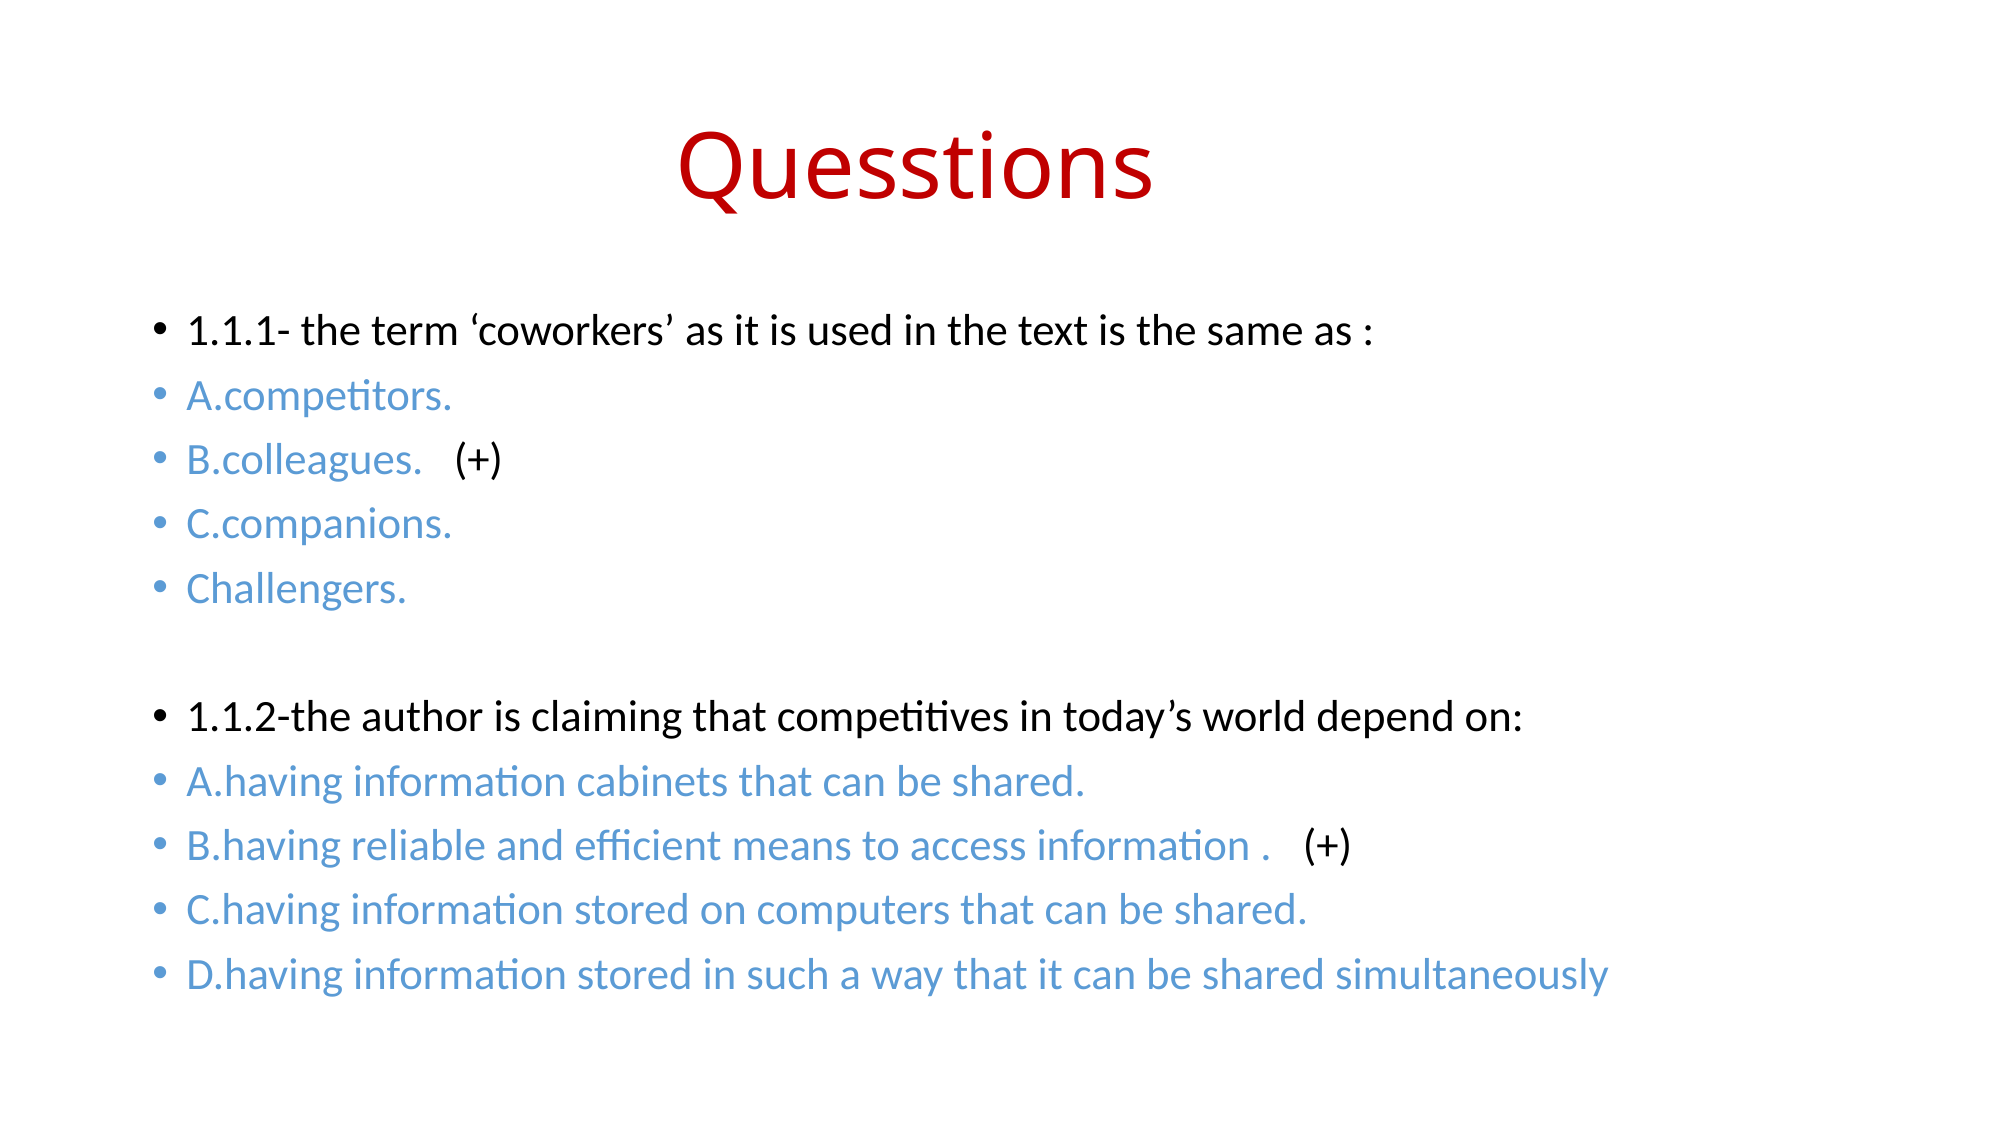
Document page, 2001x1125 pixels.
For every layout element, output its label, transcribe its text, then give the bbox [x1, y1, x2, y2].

title Quesstions [137, 59, 1863, 278]
list 1.1.1- the term ‘coworkers’ as it is used in the text is the same as : A.competitors. B.colleagues. (+) C.companions. Challengers. 1.1.2-the author is claiming that competitives in today’s world depend on: A.having information cabinets that can be shared. B.having reliable and efficient means to access information . (+) C.having information stored on computers that can be shared. D.having information stored in such a way that it can be shared simultaneously [137, 299, 1863, 1014]
